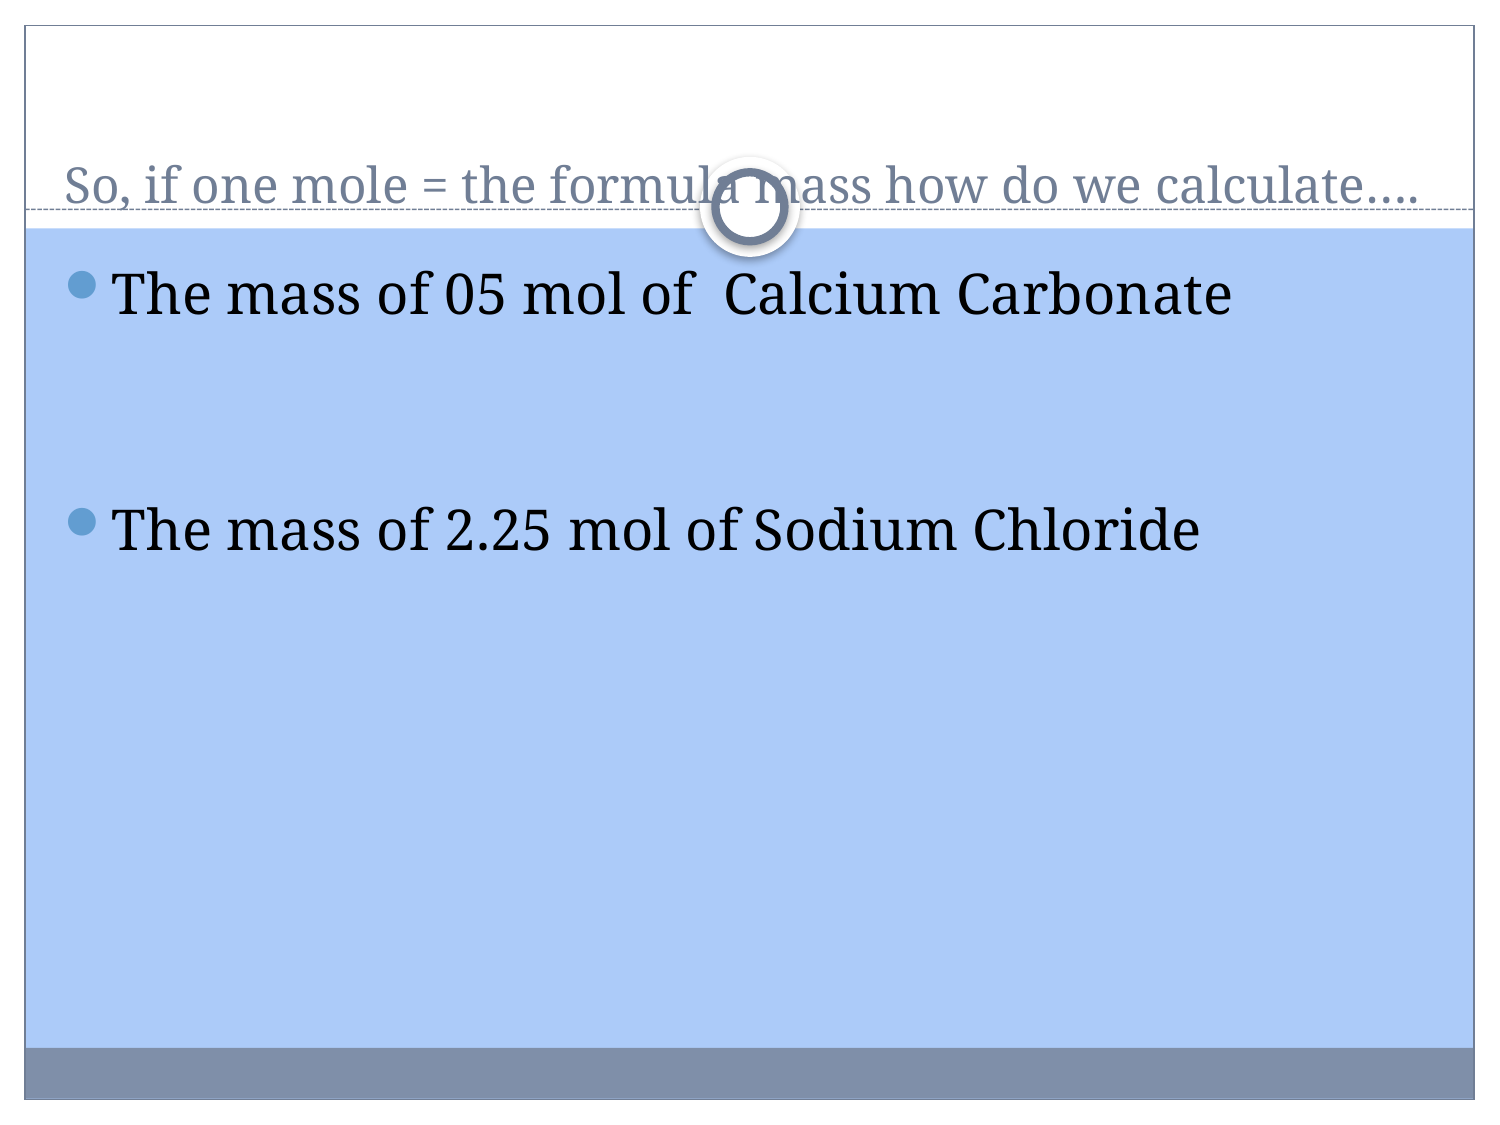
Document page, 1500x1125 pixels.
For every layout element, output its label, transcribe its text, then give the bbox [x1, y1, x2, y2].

title So, if one mole = the formula mass how do we calculate…. [49, 37, 1450, 222]
list The mass of 05 mol of Calcium Carbonate The mass of 2.25 mol of Sodium Chloride [49, 250, 1445, 1001]
